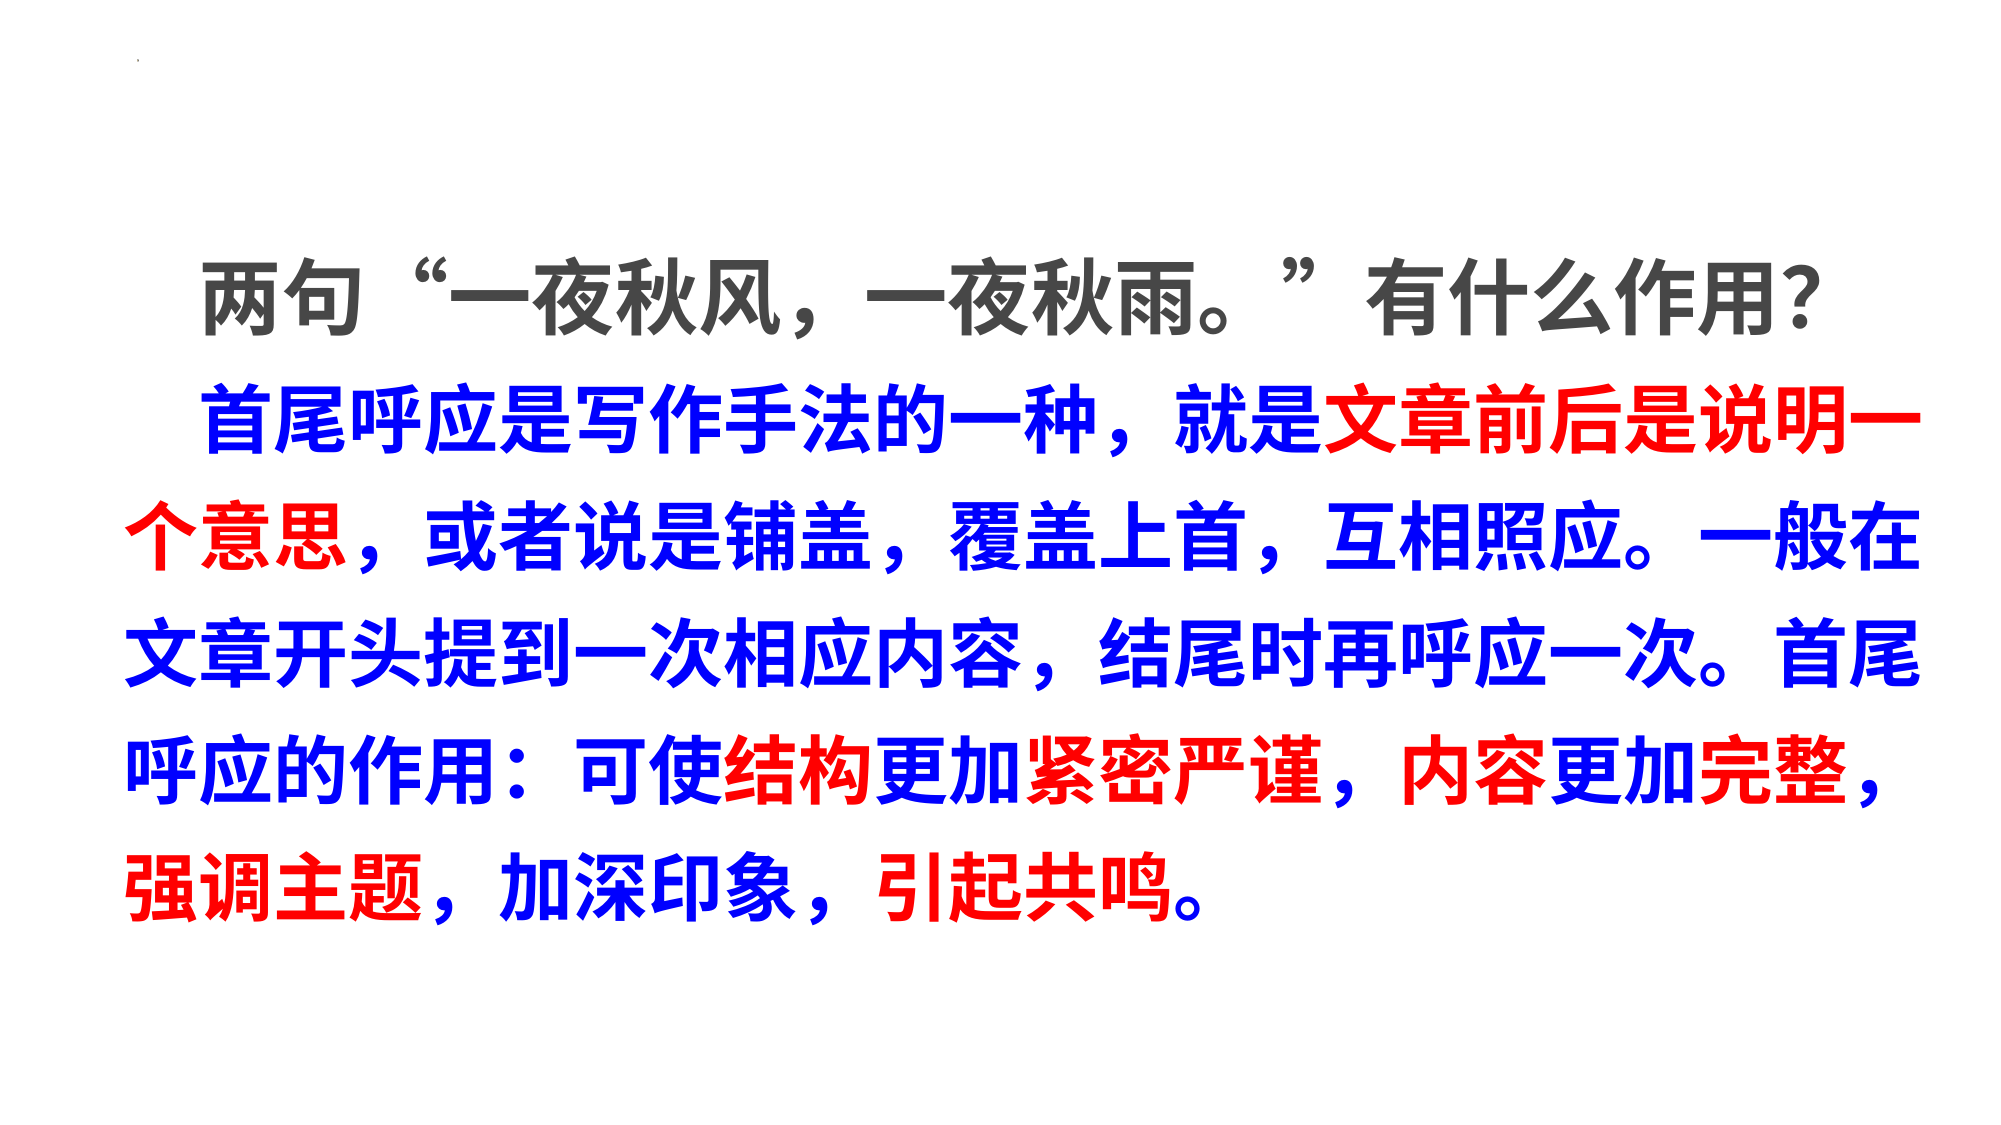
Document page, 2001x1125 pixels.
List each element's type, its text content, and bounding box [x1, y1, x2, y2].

text_box 两句“一夜秋风，一夜秋雨。”有什么作用？ 首尾呼应是写作手法的一种，就是文章前后是说明一个意思，或者说是铺盖，覆盖上首，互相照应。一般在文章开头提到一次相应内容，结尾时再呼应一次。首尾呼应的作用：可使结构更加紧密严谨，内容更加完整，强调主题，加深印象，引起共鸣。 [109, 208, 2000, 1055]
